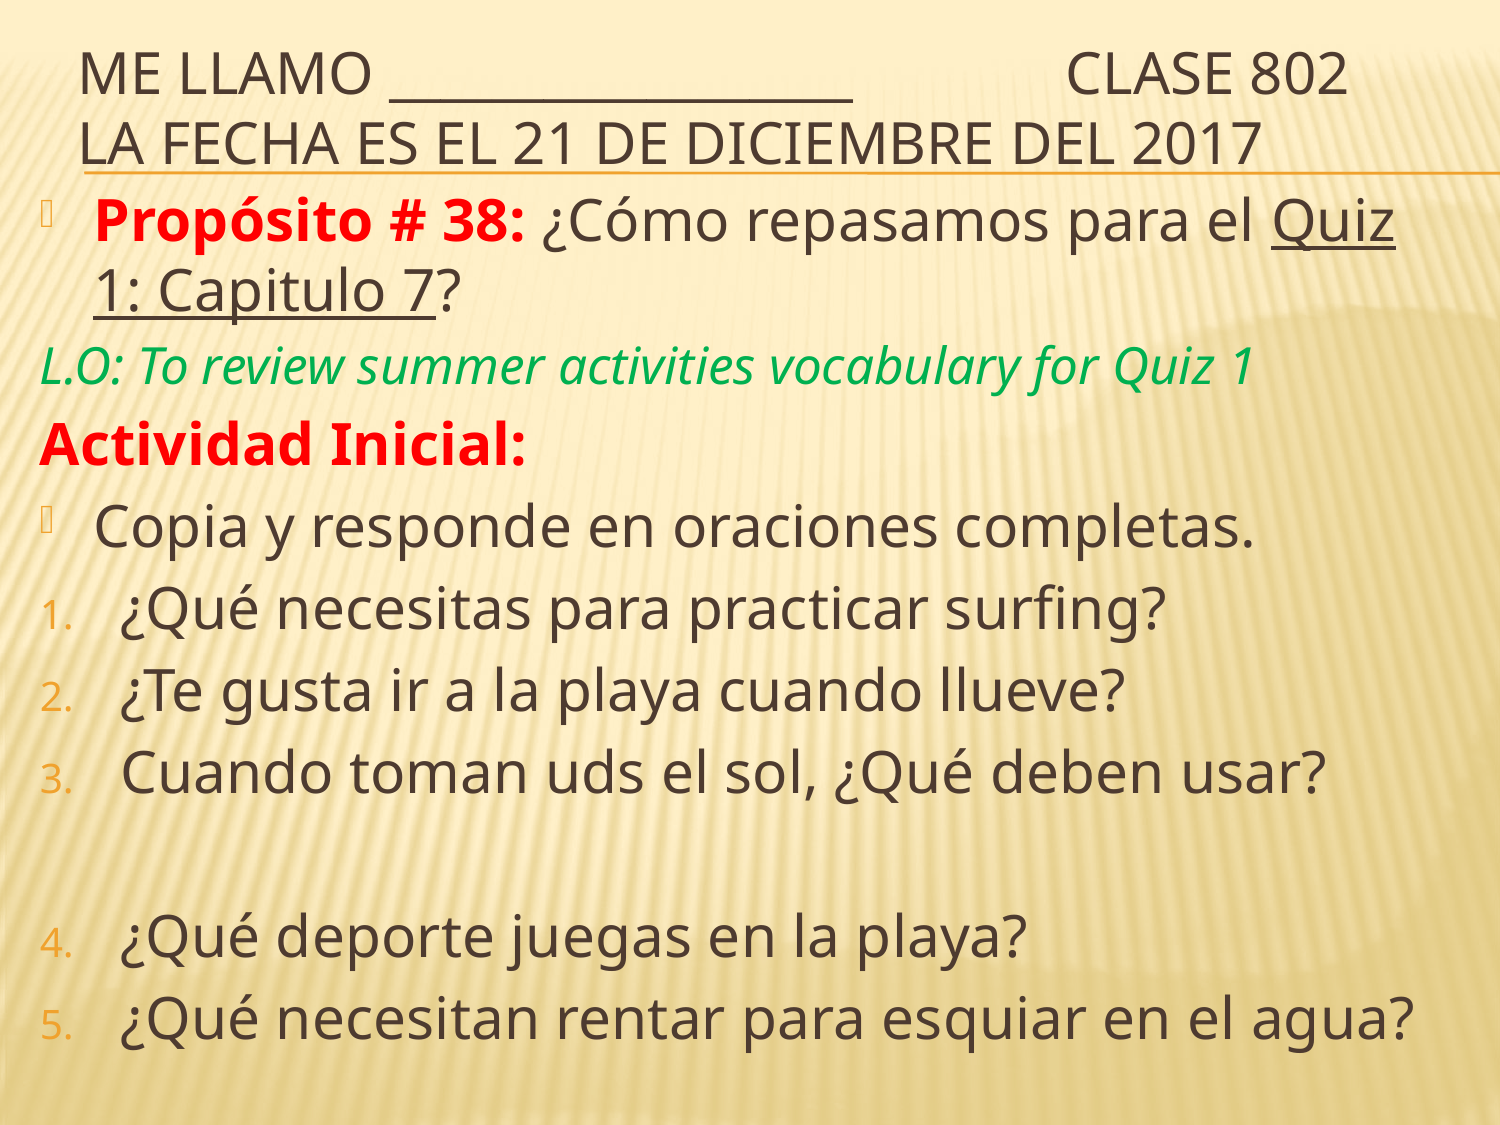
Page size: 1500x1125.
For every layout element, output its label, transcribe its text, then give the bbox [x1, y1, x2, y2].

title Me llamo __________________ Clase 802 la fecha es el 21 de DICIEMBRE del 2017 [62, 37, 1450, 174]
list Propósito # 38: ¿Cómo repasamos para el Quiz 1: Capitulo 7? L.O: To review summer activities vocabulary for Quiz 1 Actividad Inicial: Copia y responde en oraciones completas. ¿Qué necesitas para practicar surfing? ¿Te gusta ir a la playa cuando llueve? Cuando toman uds el sol, ¿Qué deben usar? ¿Qué deporte juegas en la playa? ¿Qué necesitan rentar para esquiar en el agua? [24, 174, 1475, 1075]
